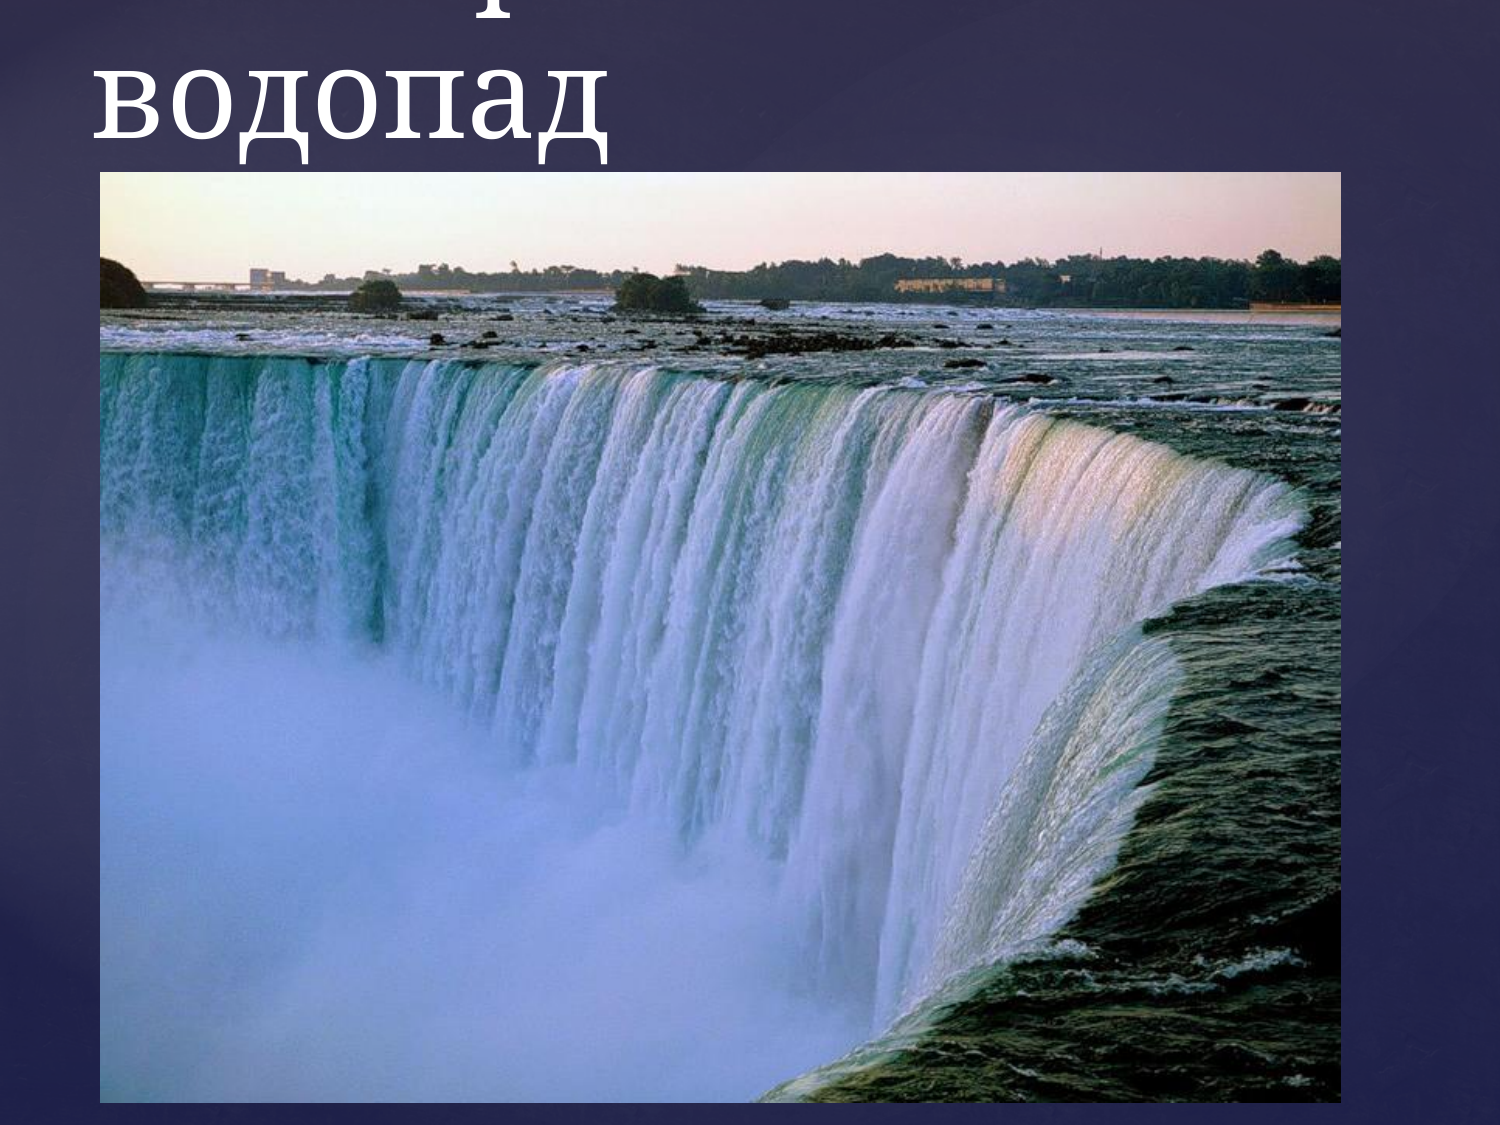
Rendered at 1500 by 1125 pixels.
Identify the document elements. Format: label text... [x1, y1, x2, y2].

picture [99, 172, 1342, 1104]
title Ниагарский водопад [76, 30, 1424, 172]
